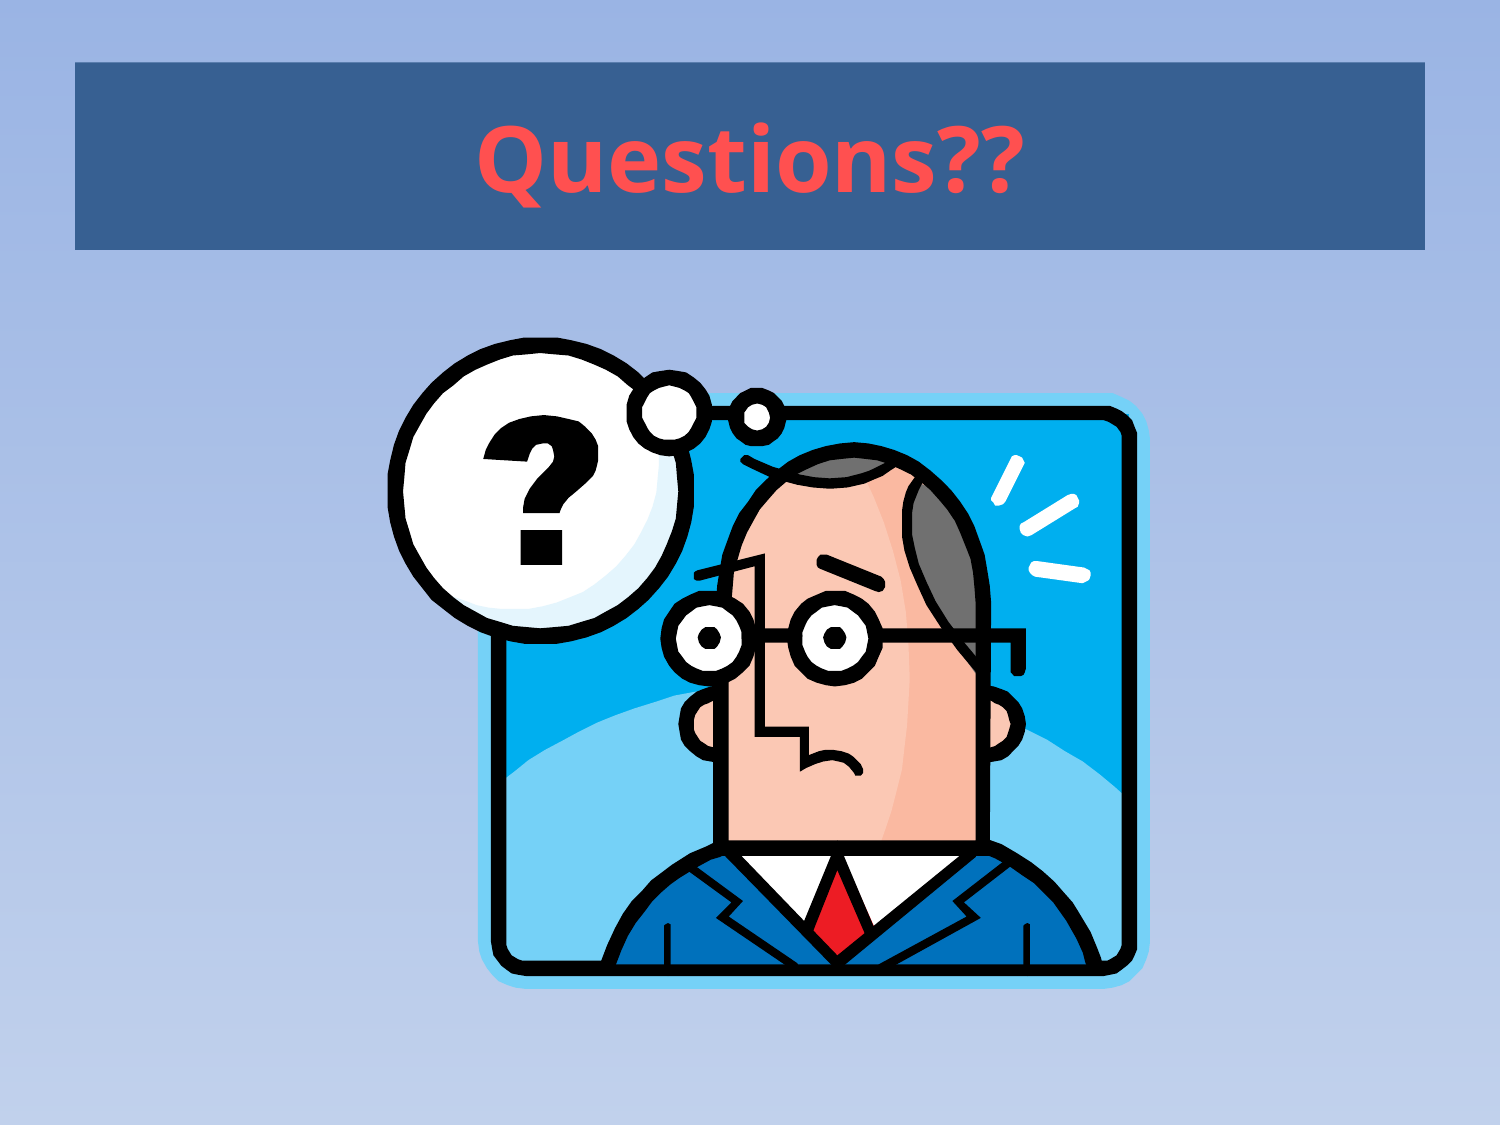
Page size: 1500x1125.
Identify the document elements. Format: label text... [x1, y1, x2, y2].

title Questions?? [75, 62, 1425, 250]
picture [387, 337, 1151, 990]
